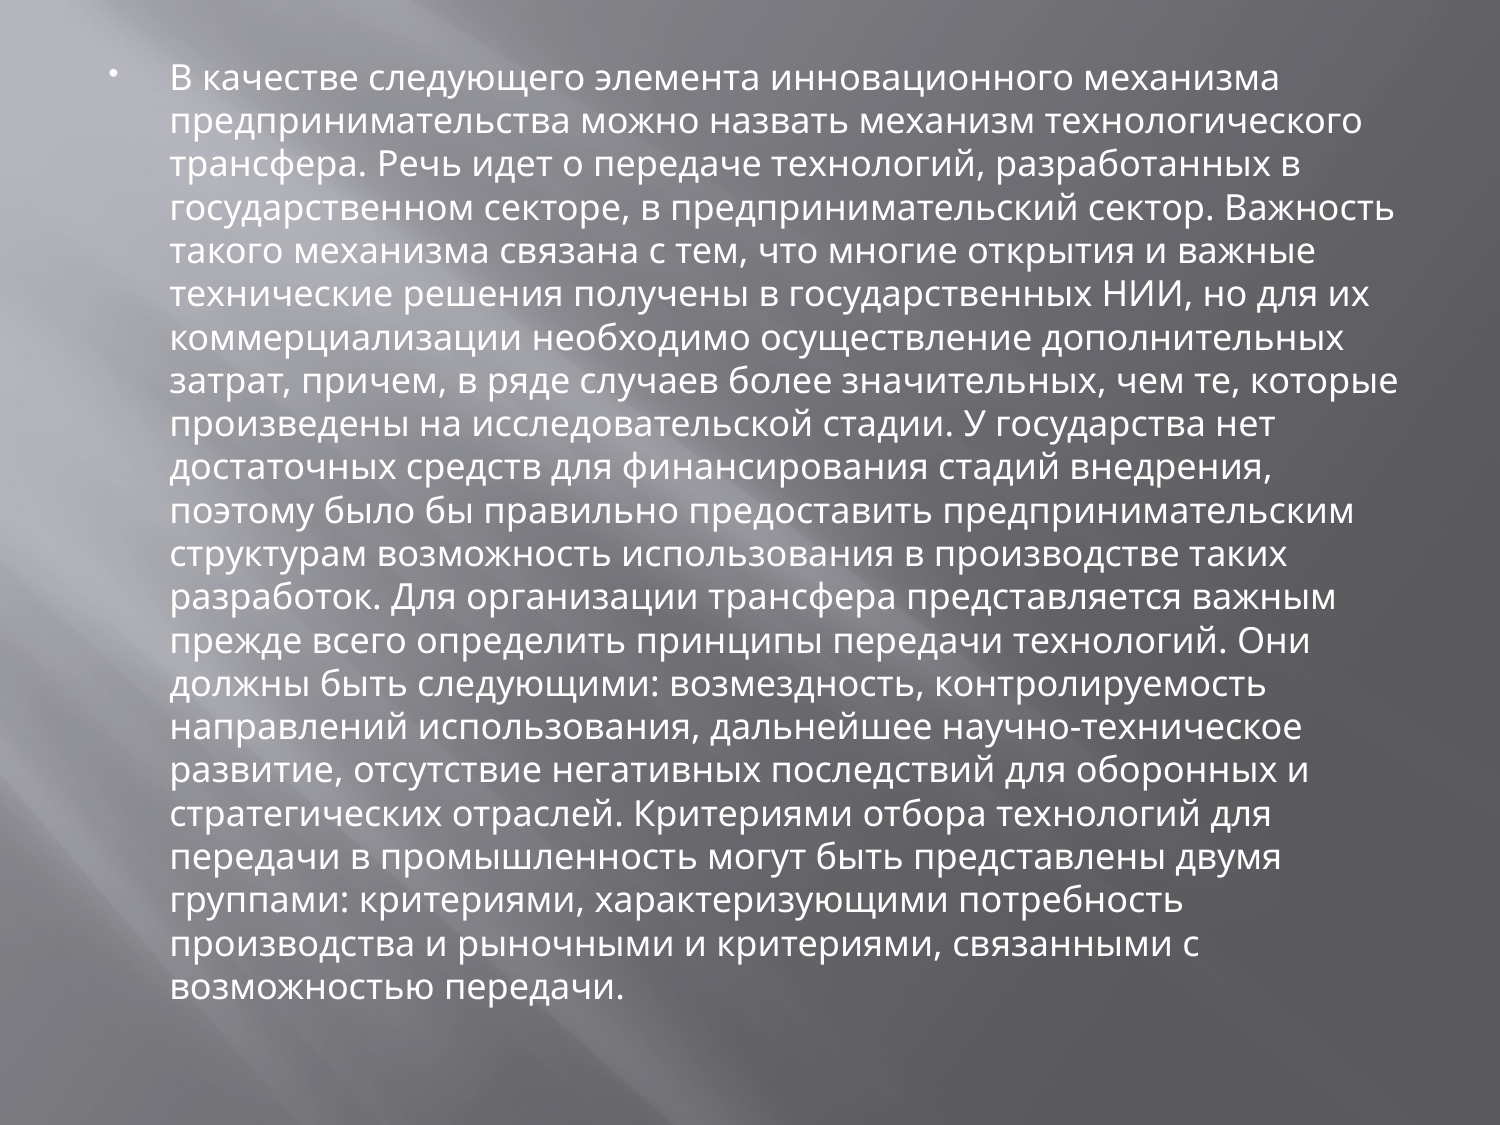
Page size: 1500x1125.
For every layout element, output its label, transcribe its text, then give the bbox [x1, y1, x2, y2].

list В качестве следующего элемента инновационного механизма предпринимательства можно назвать механизм технологического трансфера. Речь идет о передаче технологий, разработанных в государственном секторе, в предпринимательский сектор. Важность такого механизма связана с тем, что многие открытия и важные технические решения получены в государственных НИИ, но для их коммерциализации необходимо осуществление дополнительных затрат, причем, в ряде случаев более значительных, чем те, которые произведены на исследовательской стадии. У государства нет достаточных средств для финансирования стадий внедрения, поэтому было бы правильно предоставить предпринимательским структурам возможность использования в производстве таких разработок. Для организации трансфера представляется важным прежде всего определить принципы передачи технологий. Они должны быть следующими: возмездность, контролируемость направлений использования, дальнейшее научно-техническое развитие, отсутствие негативных последствий для оборонных и стратегических отраслей. Критериями отбора технологий для передачи в промышленность могут быть представлены двумя группами: критериями, характеризующими потребность производства и рыночными и критериями, связанными с возможностью передачи. [75, 46, 1425, 1035]
